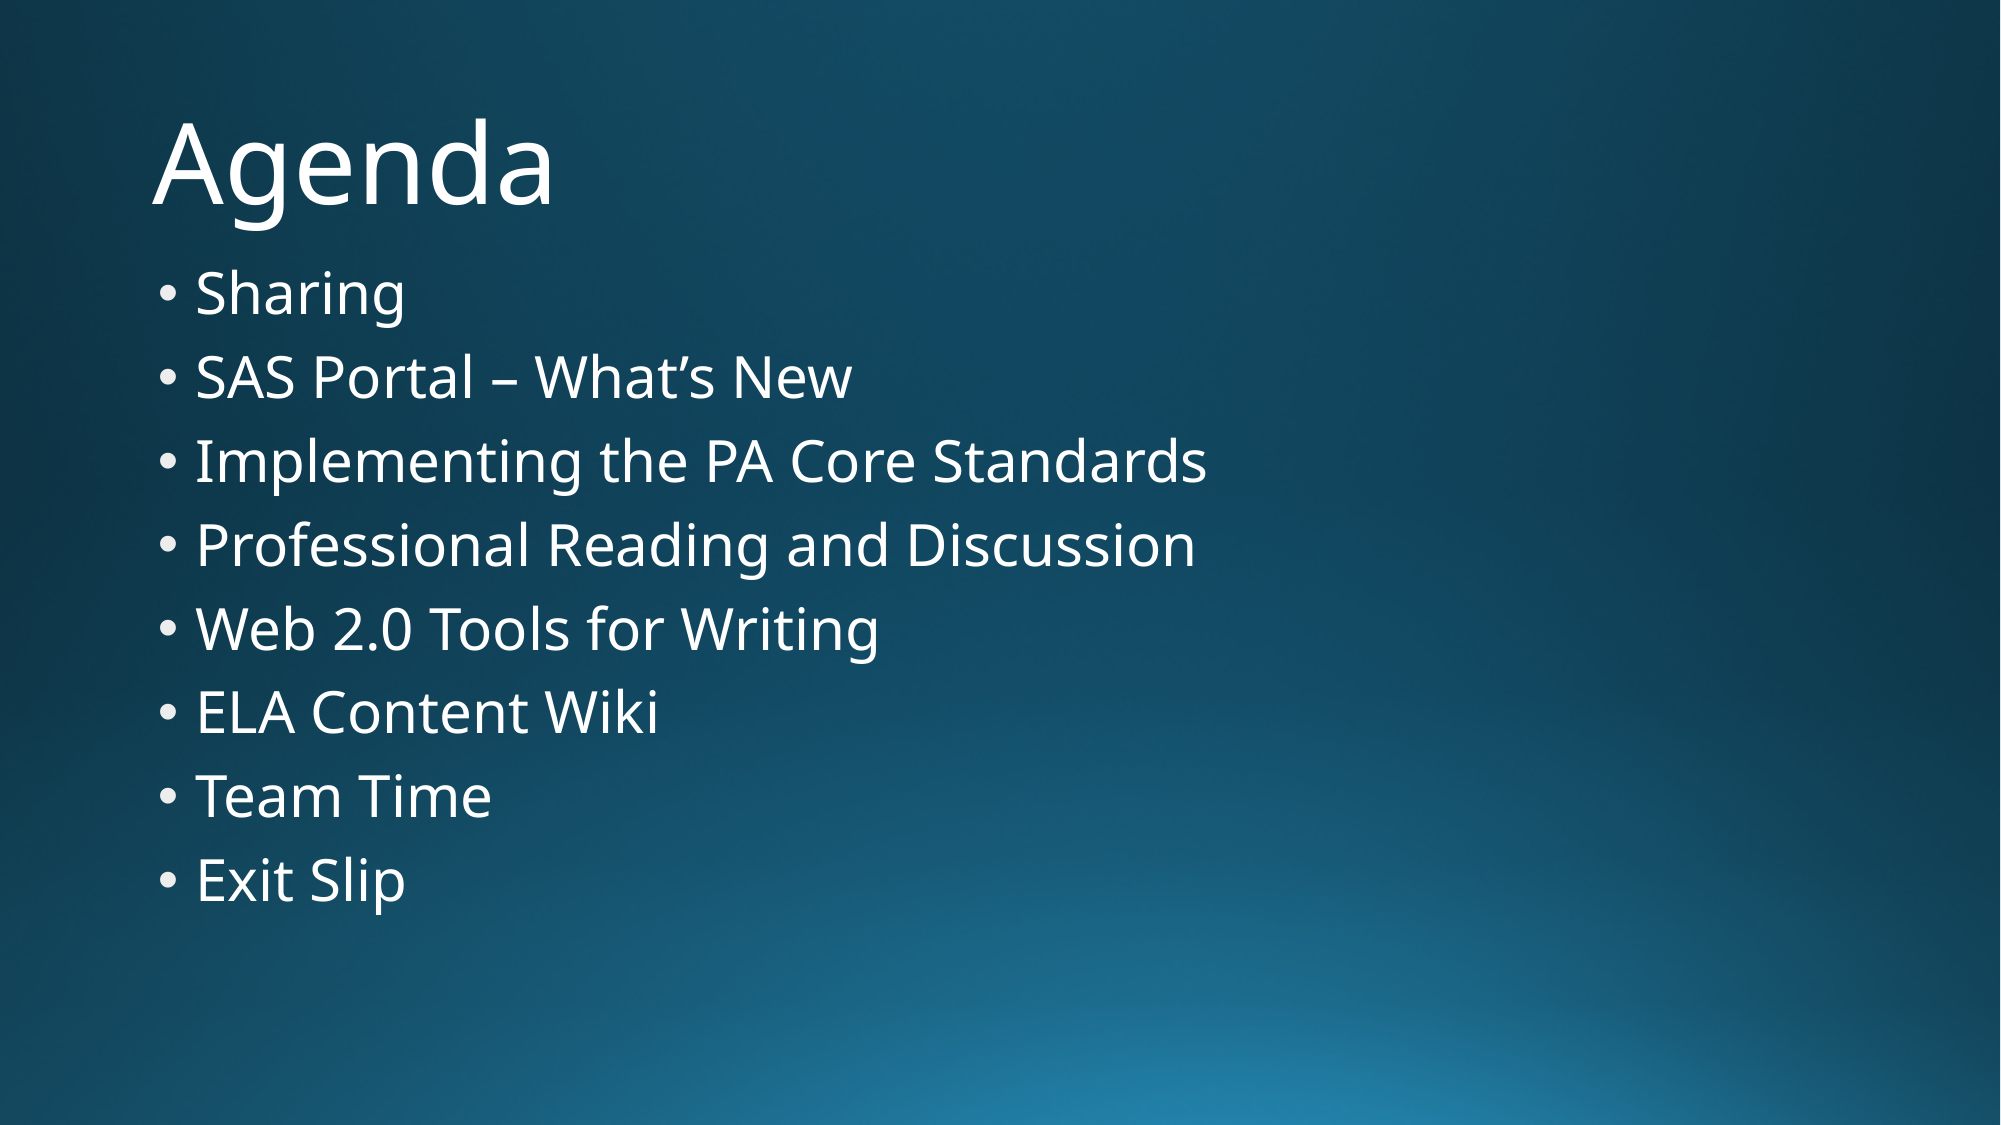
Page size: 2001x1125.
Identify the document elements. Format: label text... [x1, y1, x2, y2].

list Sharing SAS Portal – What’s New Implementing the PA Core Standards Professional Reading and Discussion Web 2.0 Tools for Writing ELA Content Wiki Team Time Exit Slip [142, 257, 1822, 971]
title Agenda [137, 59, 1863, 278]
picture [0, 0, 2001, 1125]
